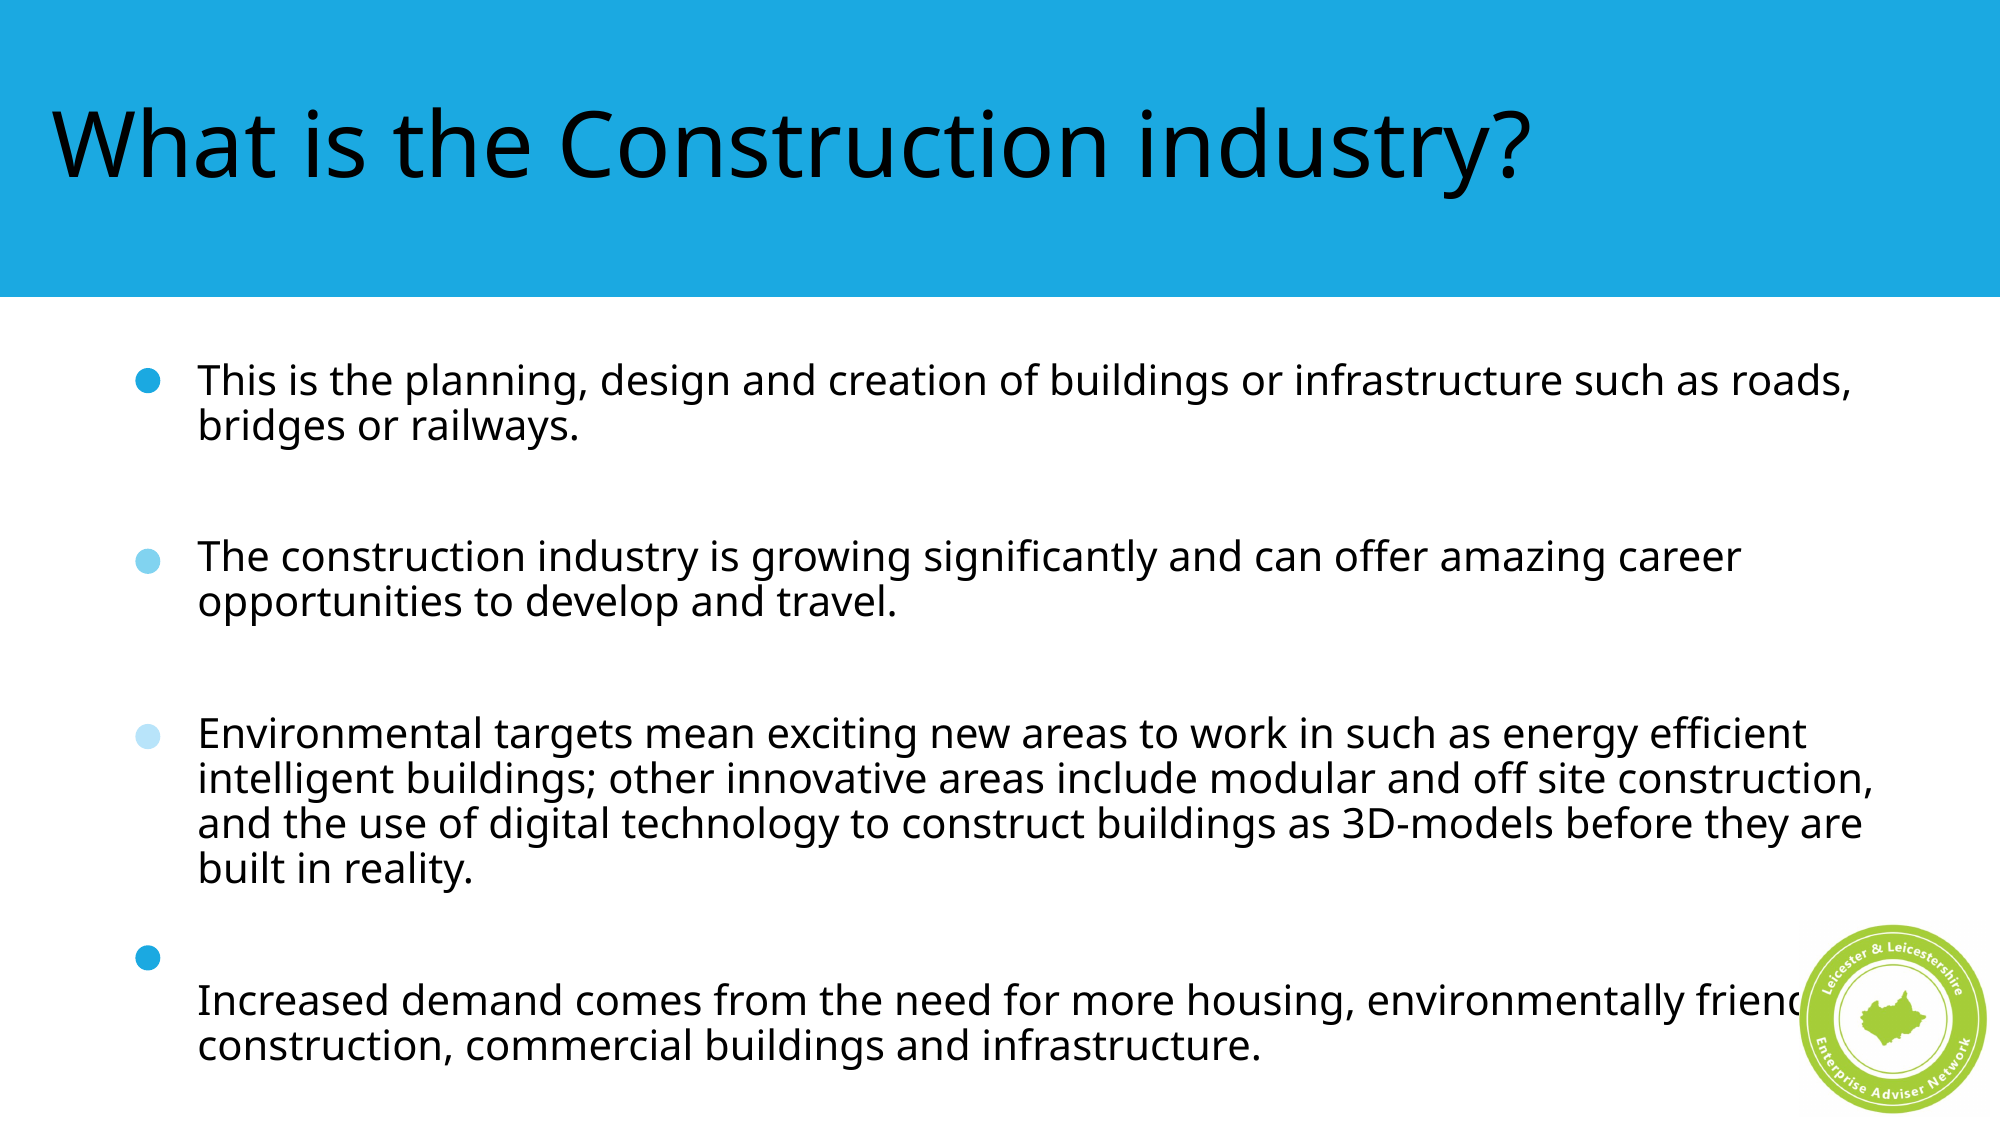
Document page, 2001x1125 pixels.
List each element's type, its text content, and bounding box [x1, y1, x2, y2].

text_box [135, 367, 161, 394]
text_box [0, 0, 2000, 297]
text_box [135, 548, 161, 574]
picture [1799, 920, 1990, 1117]
text_box [135, 945, 161, 971]
list This is the planning, design and creation of buildings or infrastructure such as roads, bridges or railways. The construction industry is growing significantly and can offer amazing career opportunities to develop and travel. Environmental targets mean exciting new areas to work in such as energy efficient intelligent buildings; other innovative areas include modular and off site construction, and the use of digital technology to construct buildings as 3D-models before they are built in reality. Increased demand comes from the need for more housing, environmentally friendly construction, commercial buildings and infrastructure. [182, 351, 1966, 1066]
title What is the Construction industry? [0, 0, 1586, 296]
text_box [135, 723, 161, 750]
